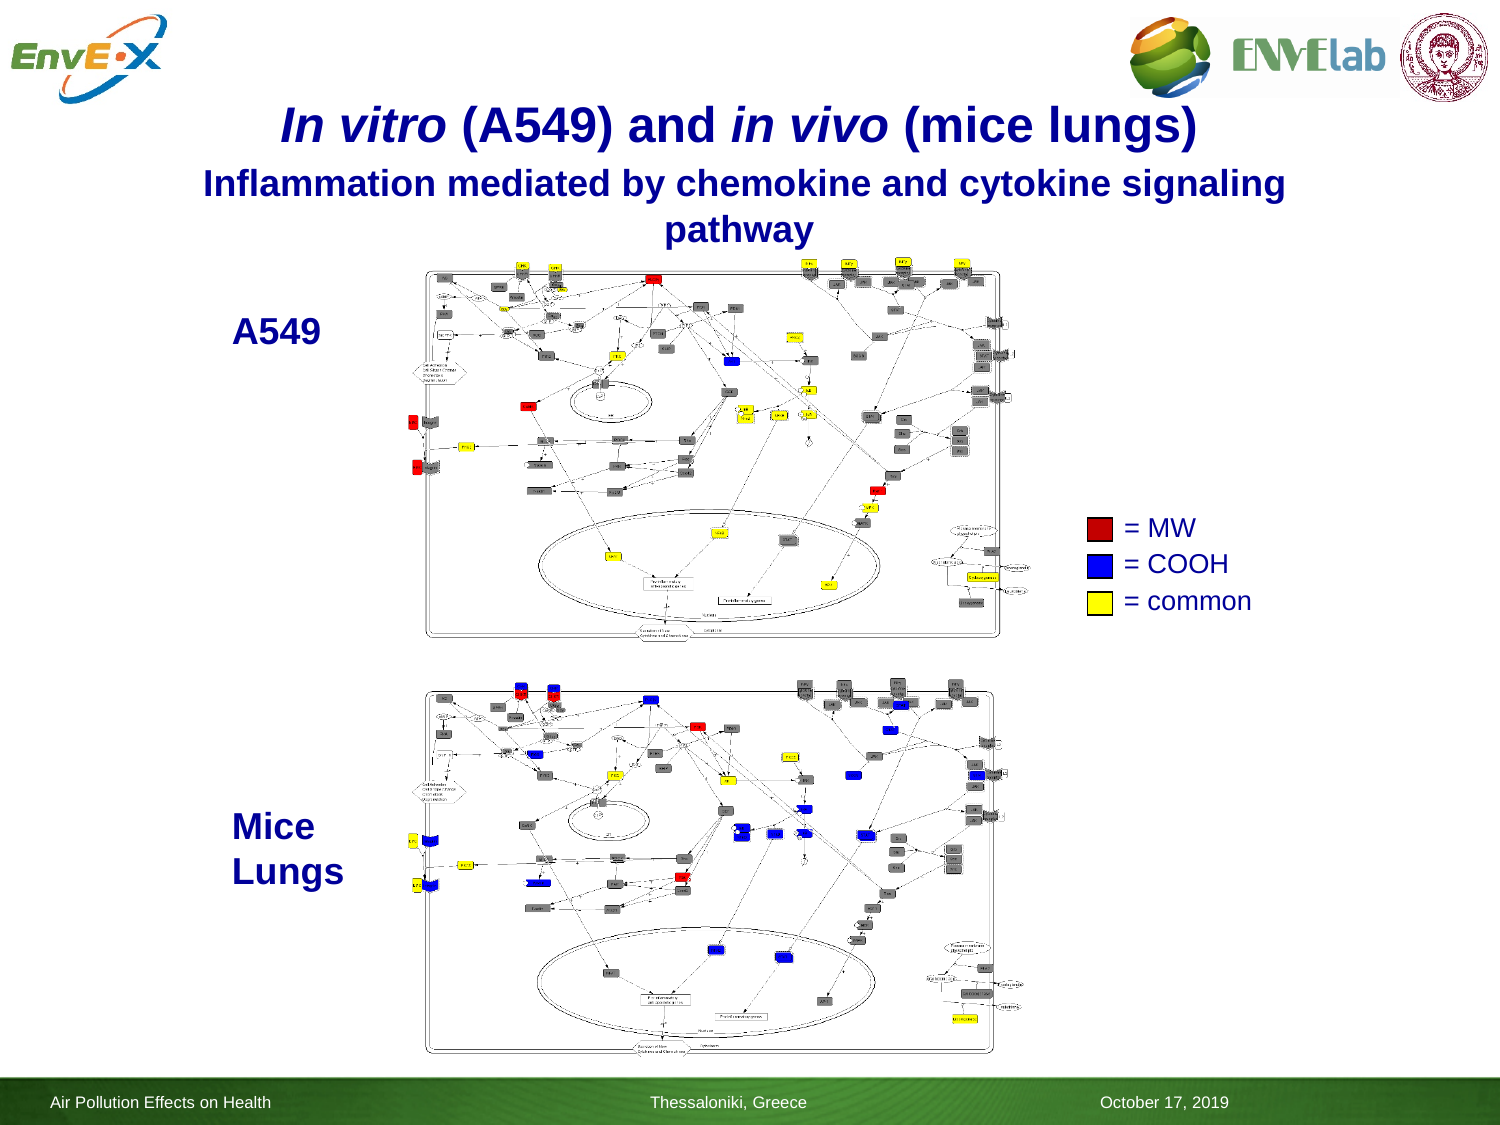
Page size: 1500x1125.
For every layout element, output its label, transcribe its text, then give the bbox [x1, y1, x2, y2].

title In vitro (A549) and in vivo (mice lungs) Inflammation mediated by chemokine and cytokine signaling pathway [171, 194, 1308, 258]
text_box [1087, 502, 1276, 625]
picture [0, 8, 175, 107]
picture [1130, 13, 1488, 102]
text_box [62, 78, 1463, 194]
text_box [217, 661, 1030, 1059]
picture [0, 1076, 1500, 1125]
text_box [216, 257, 1037, 679]
